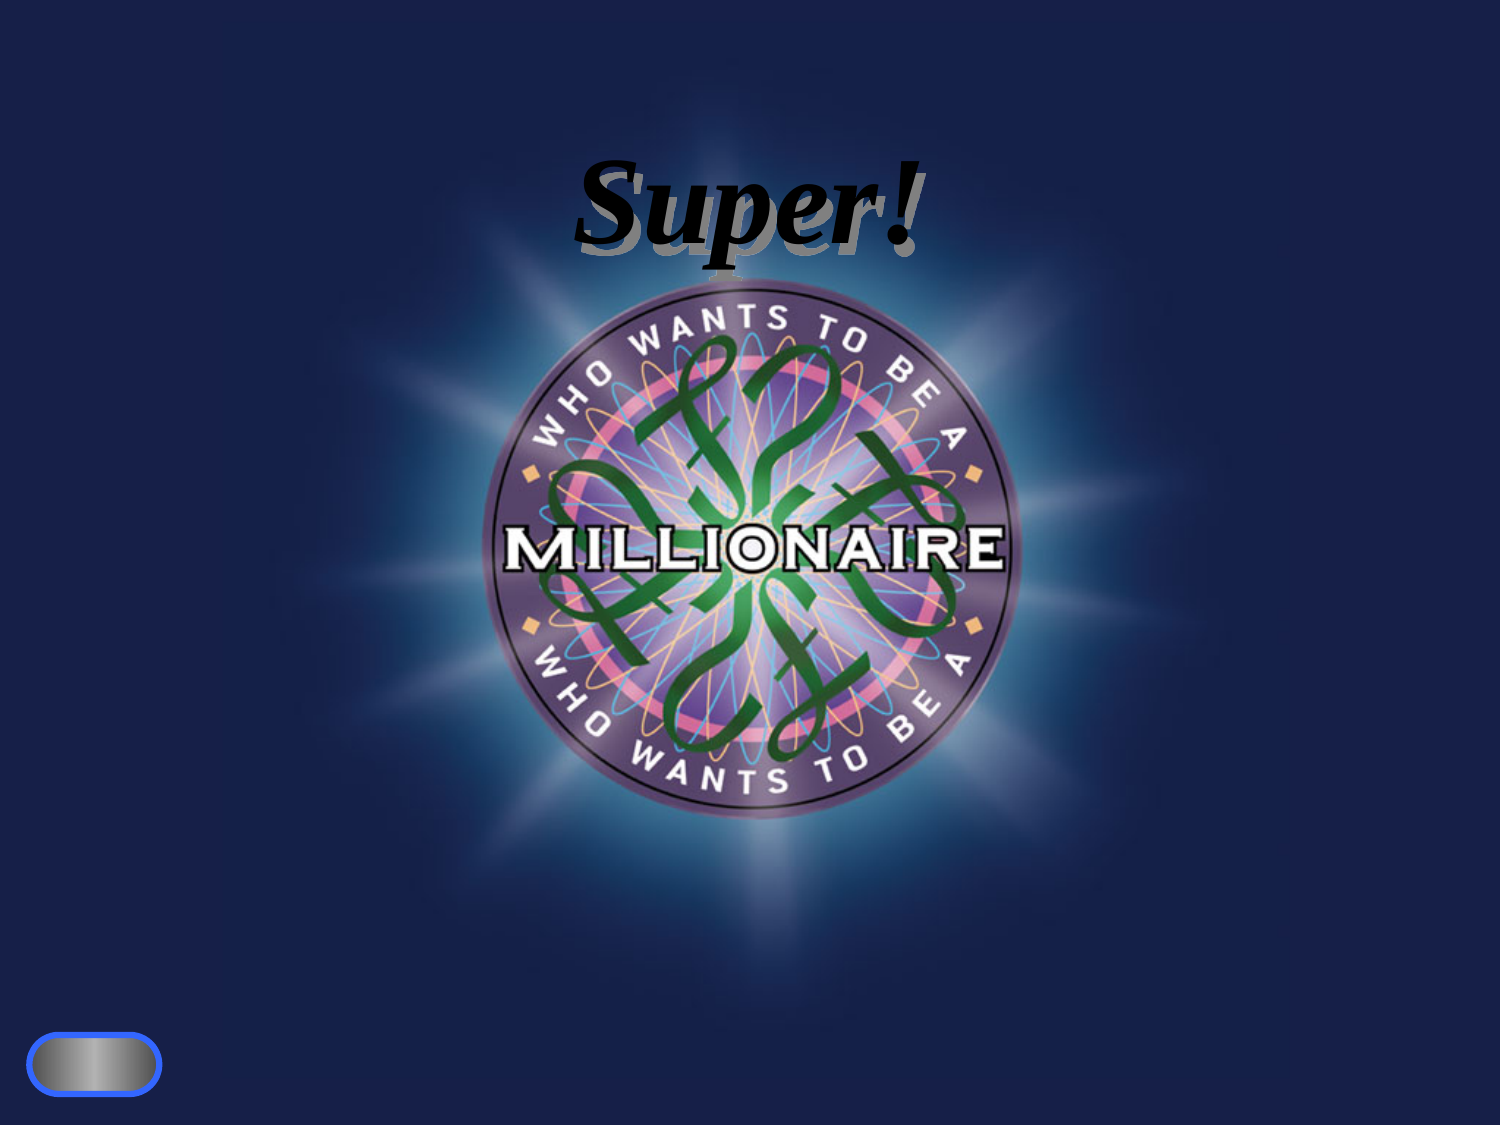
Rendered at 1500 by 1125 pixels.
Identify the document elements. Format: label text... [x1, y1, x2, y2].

title Super! [112, 99, 1388, 288]
text_box [29, 1034, 160, 1094]
picture [0, 0, 1500, 1125]
